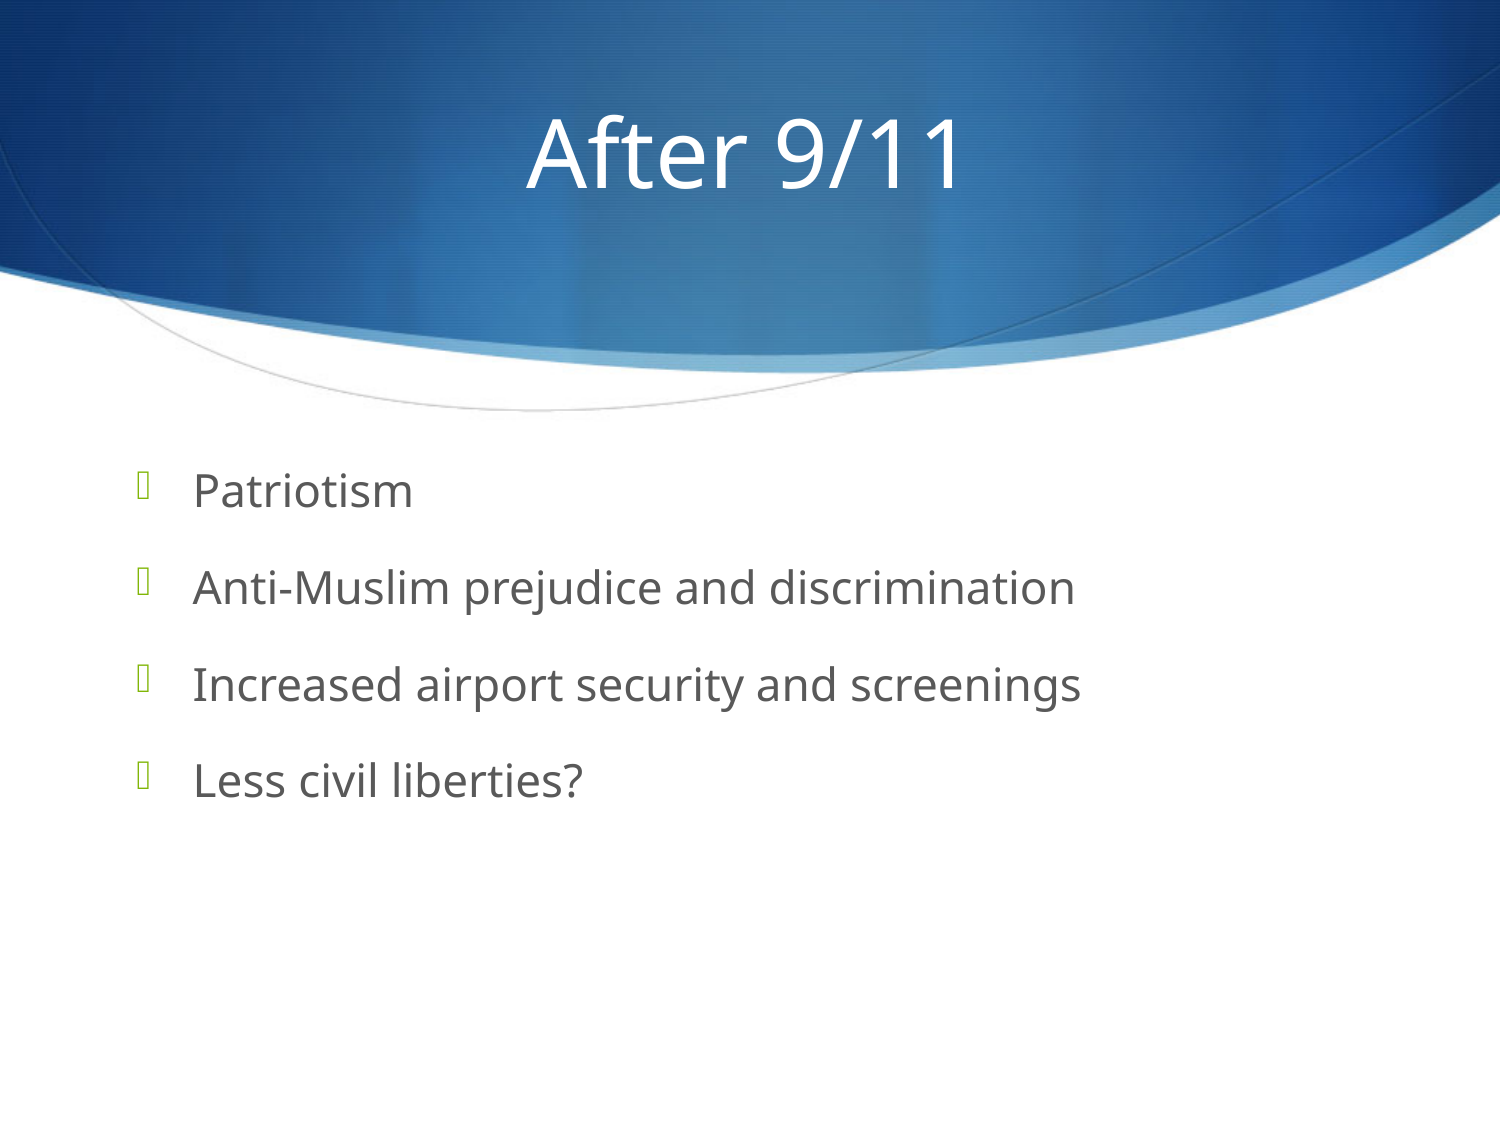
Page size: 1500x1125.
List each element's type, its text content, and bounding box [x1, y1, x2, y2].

list Patriotism Anti-Muslim prejudice and discrimination Increased airport security and screenings Less civil liberties? [121, 454, 1379, 991]
title After 9/11 [75, 56, 1425, 245]
picture [0, 0, 1500, 1125]
